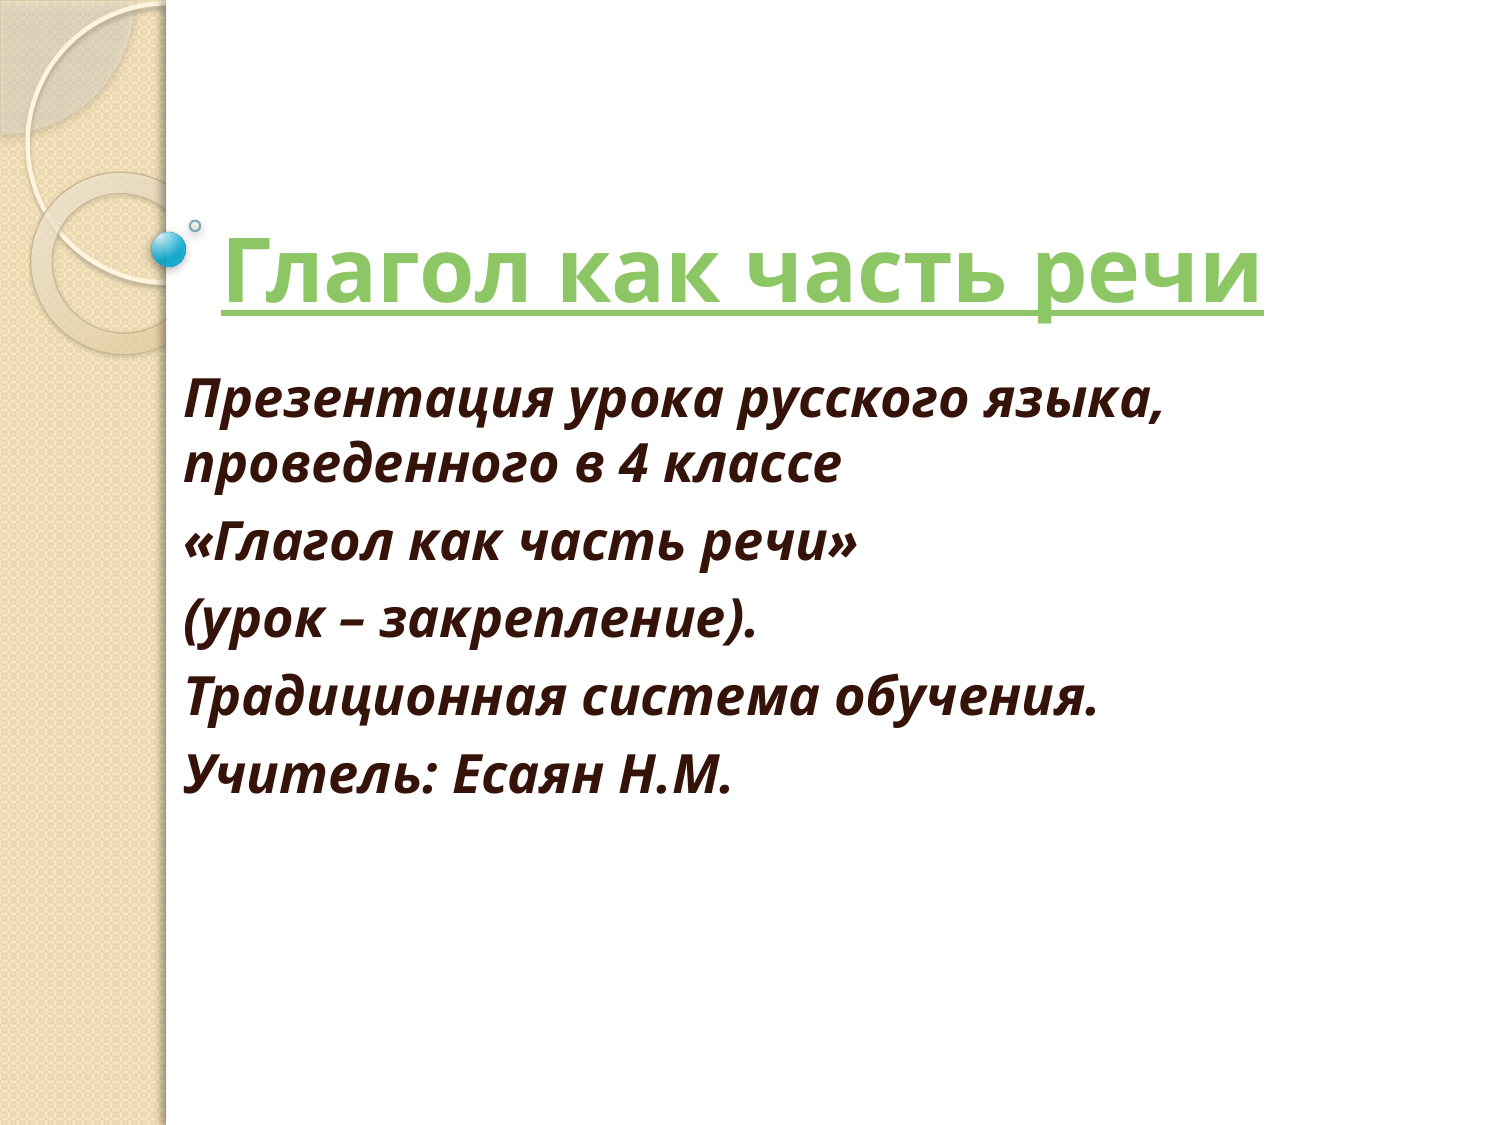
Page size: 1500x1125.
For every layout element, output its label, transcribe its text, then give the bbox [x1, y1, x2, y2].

subtitle Презентация урока русского языка, проведенного в 4 классе «Глагол как часть речи» (урок – закрепление). Традиционная система обучения. Учитель: Есаян Н.М. [163, 363, 1384, 926]
title Глагол как часть речи [206, 101, 1482, 343]
